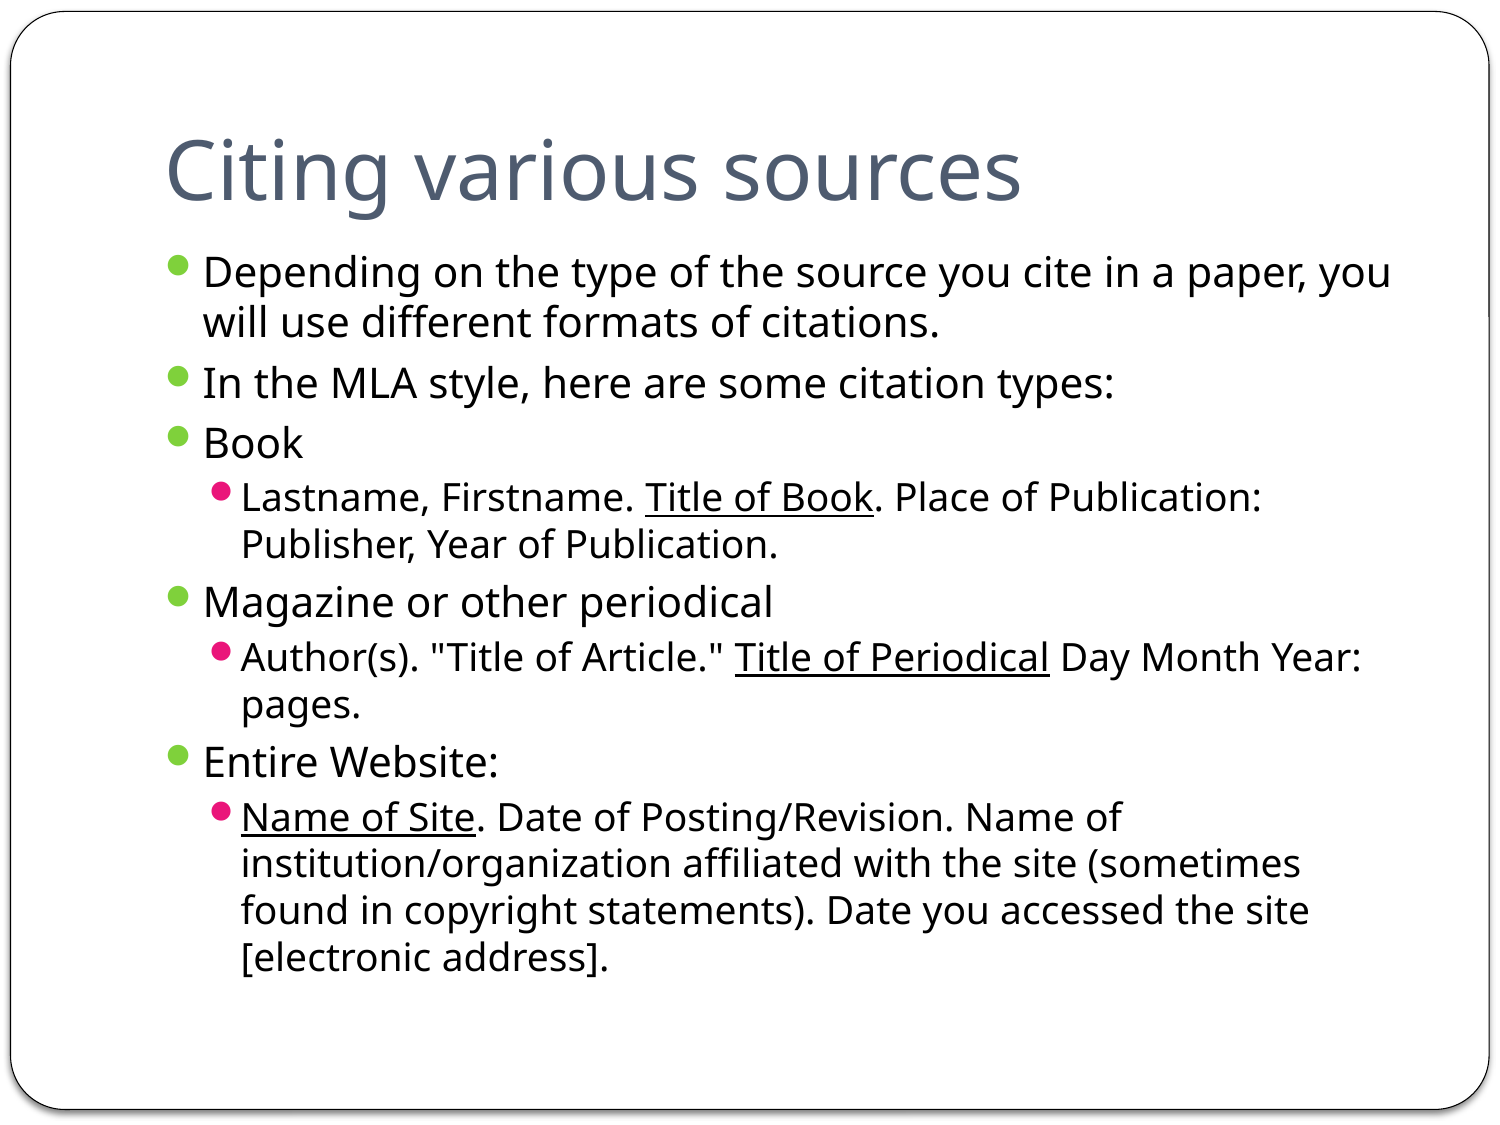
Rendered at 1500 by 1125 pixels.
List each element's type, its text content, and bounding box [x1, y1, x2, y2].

list Depending on the type of the source you cite in a paper, you will use different formats of citations. In the MLA style, here are some citation types: Book Lastname, Firstname. Title of Book. Place of Publication: Publisher, Year of Publication. Magazine or other periodical Author(s). "Title of Article." Title of Periodical Day Month Year: pages. Entire Website: Name of Site. Date of Posting/Revision. Name of institution/organization affiliated with the site (sometimes found in copyright statements). Date you accessed the site [electronic address]. [150, 237, 1425, 988]
title Citing various sources [150, 45, 1425, 233]
